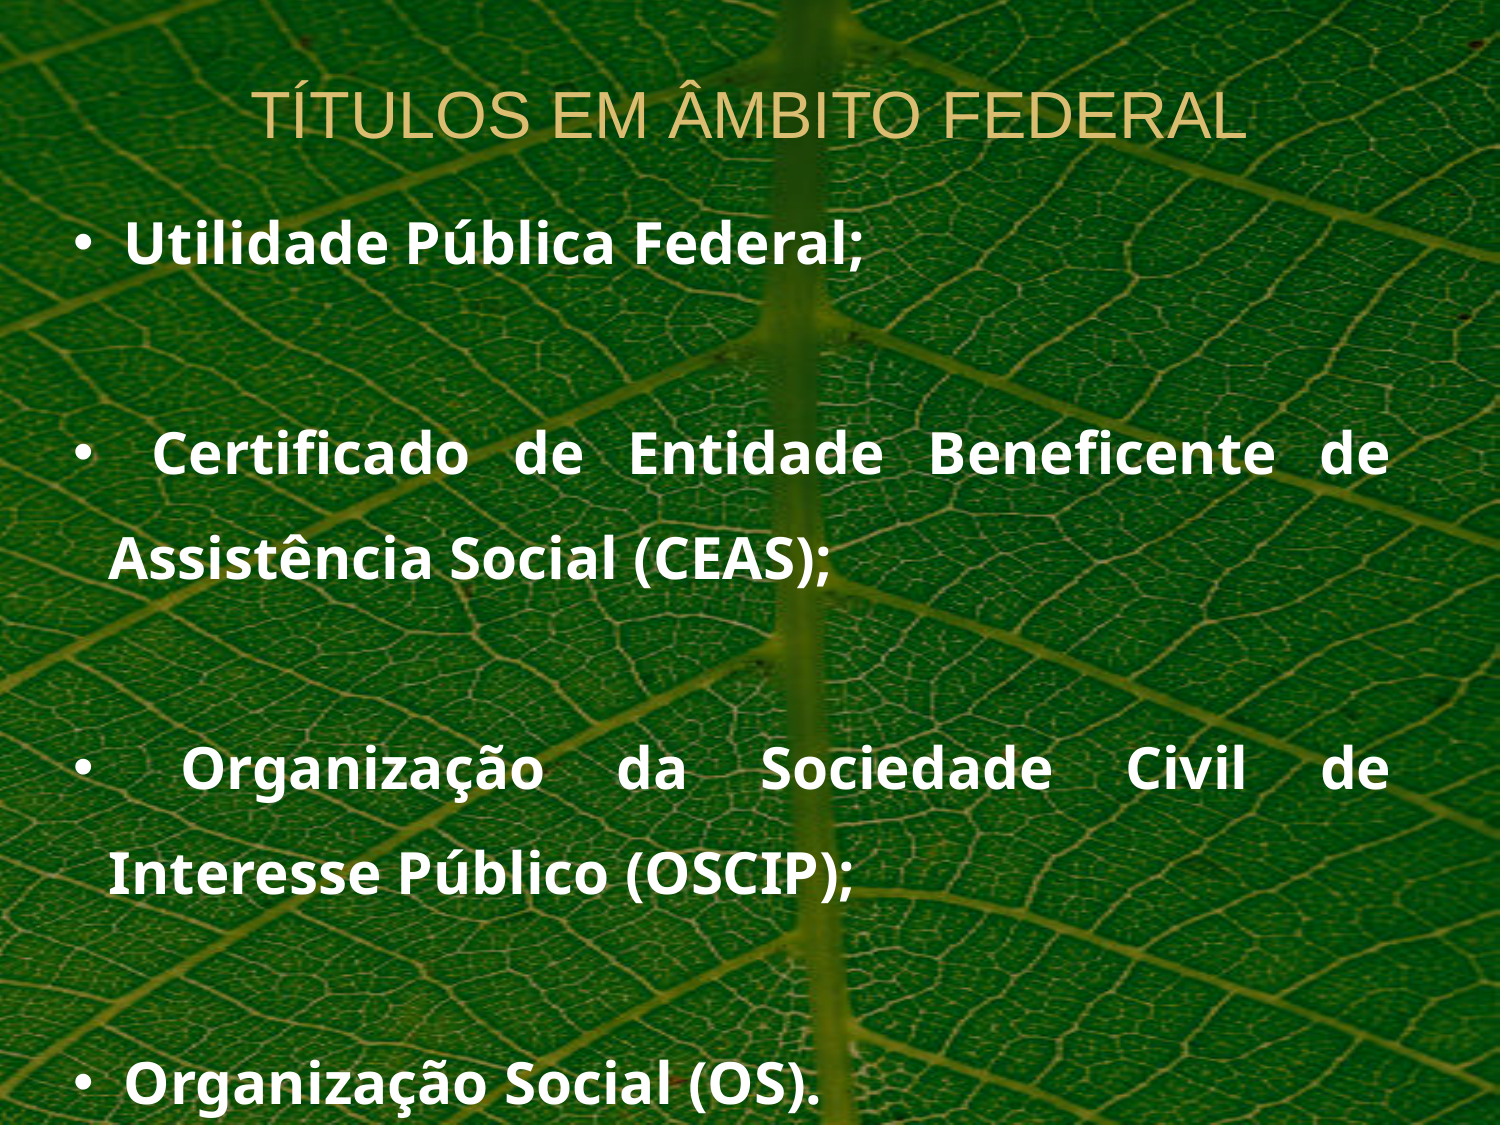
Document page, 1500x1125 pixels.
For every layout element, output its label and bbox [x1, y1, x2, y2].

list [0, 0, 1500, 1125]
